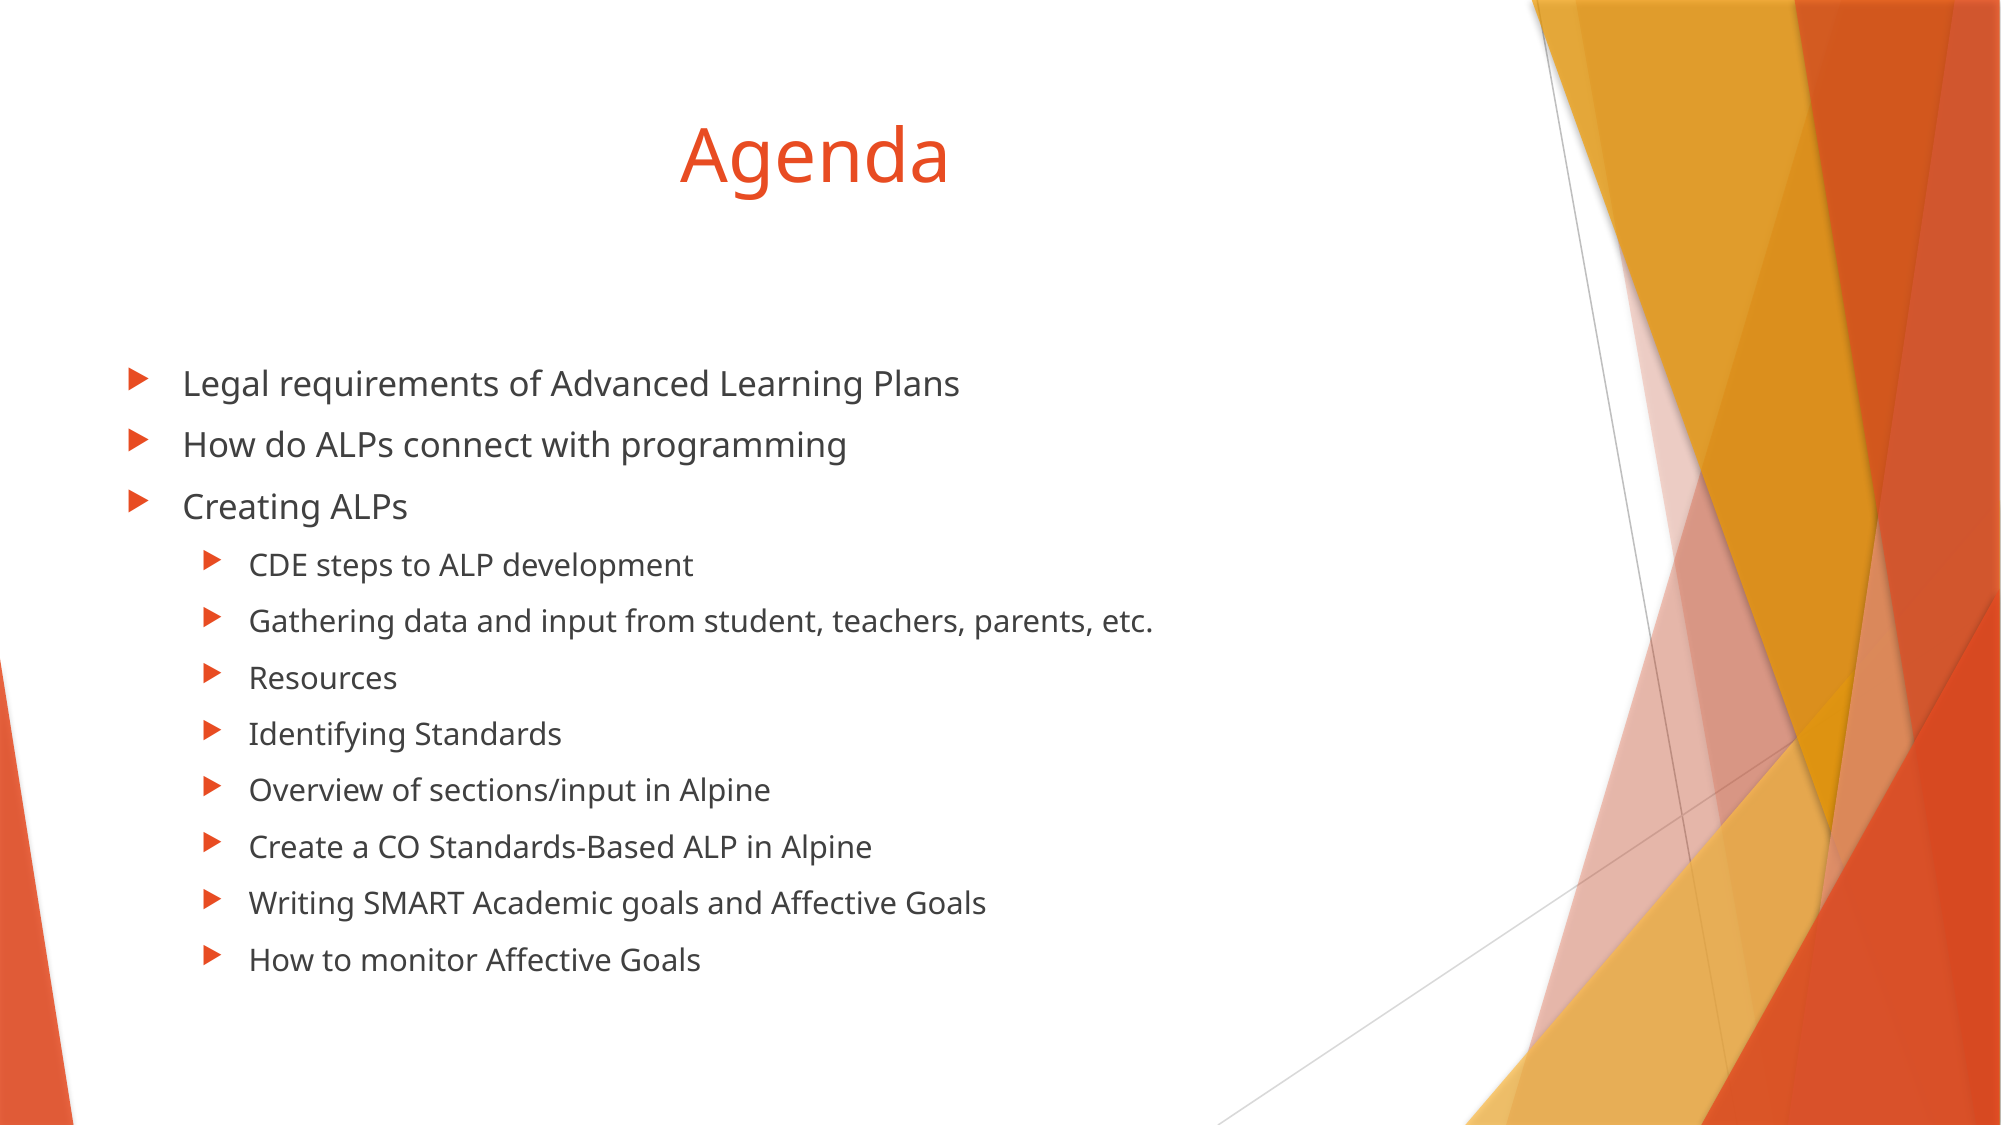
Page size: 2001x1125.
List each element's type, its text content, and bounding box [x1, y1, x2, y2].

title Agenda [111, 99, 1522, 317]
list Legal requirements of Advanced Learning Plans How do ALPs connect with programming Creating ALPs CDE steps to ALP development Gathering data and input from student, teachers, parents, etc. Resources Identifying Standards Overview of sections/input in Alpine Create a CO Standards-Based ALP in Alpine Writing SMART Academic goals and Affective Goals How to monitor Affective Goals [111, 354, 1522, 992]
